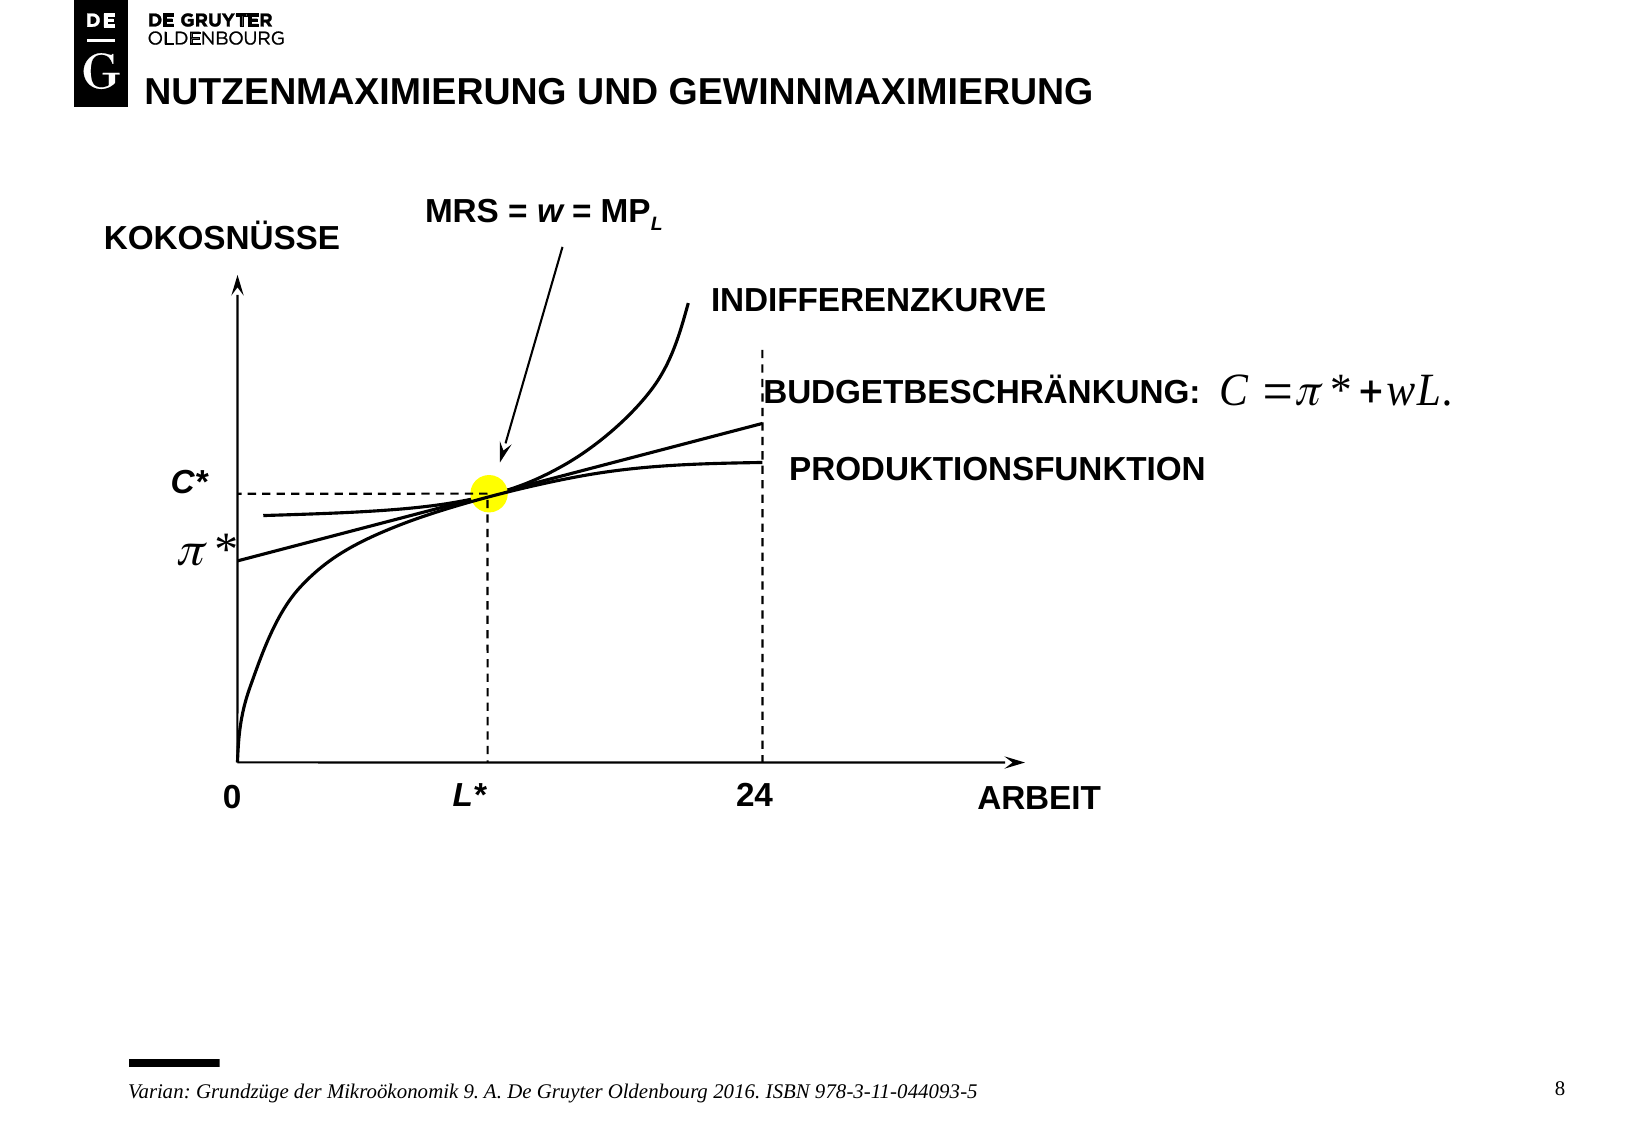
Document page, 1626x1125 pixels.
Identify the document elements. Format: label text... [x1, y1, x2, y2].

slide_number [128, 1077, 1539, 1108]
title NUTZENMAXIMIERUNG UND GEWINNMAXIMIERUNG [144, 67, 1571, 120]
text_box L* [437, 766, 501, 821]
text_box KOKOSNÜSSE [89, 208, 356, 264]
text_box 24 [721, 766, 788, 821]
text_box [1004, 756, 1025, 769]
text_box INDIFFERENZKURVE [696, 270, 1062, 326]
text_box ARBEIT [962, 769, 1116, 824]
text_box [263, 303, 689, 516]
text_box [1217, 370, 1452, 410]
text_box [237, 462, 763, 763]
text_box MRS = w = MPL [410, 181, 678, 242]
text_box C* [155, 453, 223, 508]
text_box [231, 274, 244, 296]
text_box [499, 440, 512, 463]
text_box PRODUKTIONSFUNKTION [774, 439, 1222, 495]
text_box 0 [208, 767, 257, 823]
text_box BUDGETBESCHRÄNKUNG: [748, 362, 1216, 418]
text_box [470, 474, 508, 501]
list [175, 529, 238, 570]
slide_number 8 [1554, 1074, 1614, 1104]
